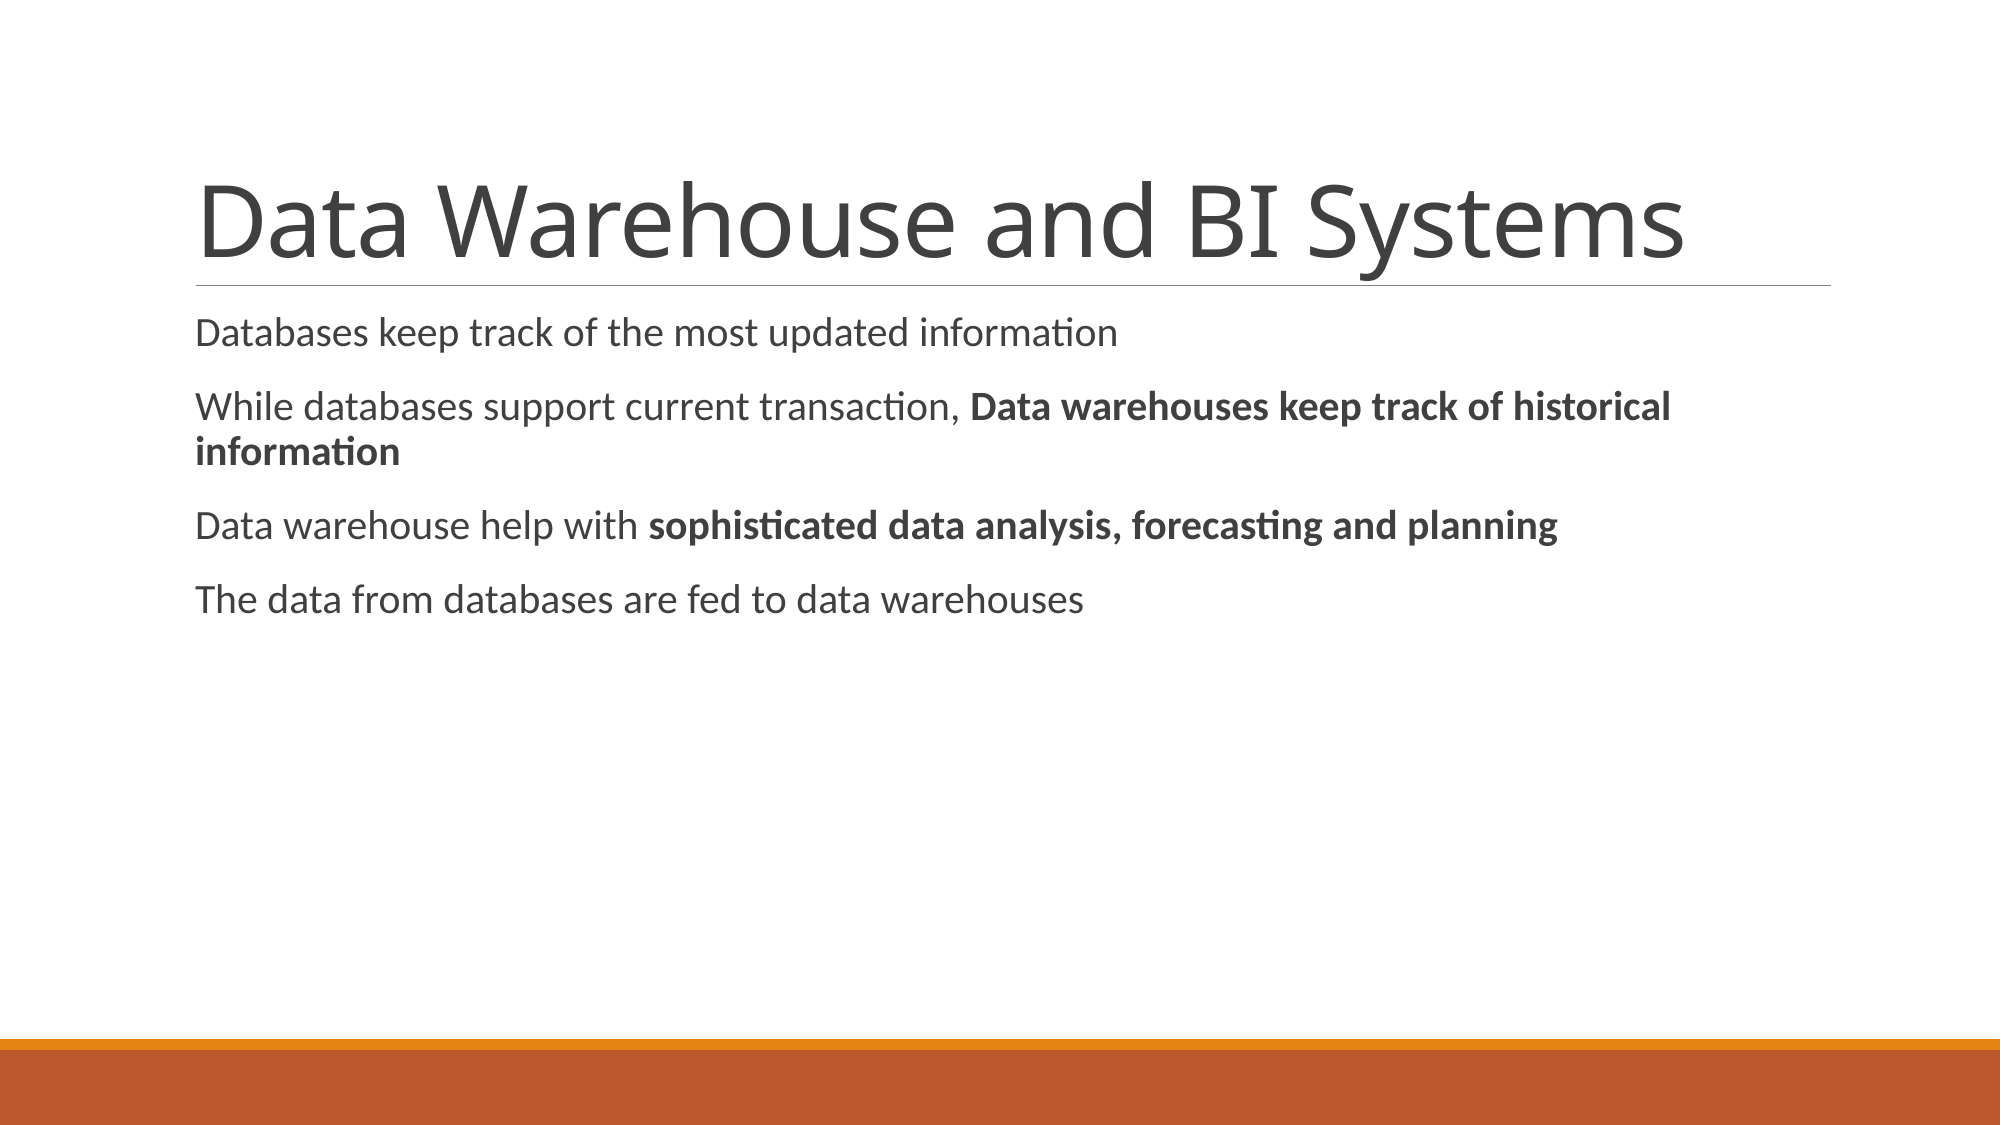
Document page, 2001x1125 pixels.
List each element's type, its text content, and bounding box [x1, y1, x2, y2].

title Data Warehouse and BI Systems [180, 47, 1830, 285]
list Databases keep track of the most updated information While databases support current transaction, Data warehouses keep track of historical information Data warehouse help with sophisticated data analysis, forecasting and planning The data from databases are fed to data warehouses [180, 302, 1830, 963]
